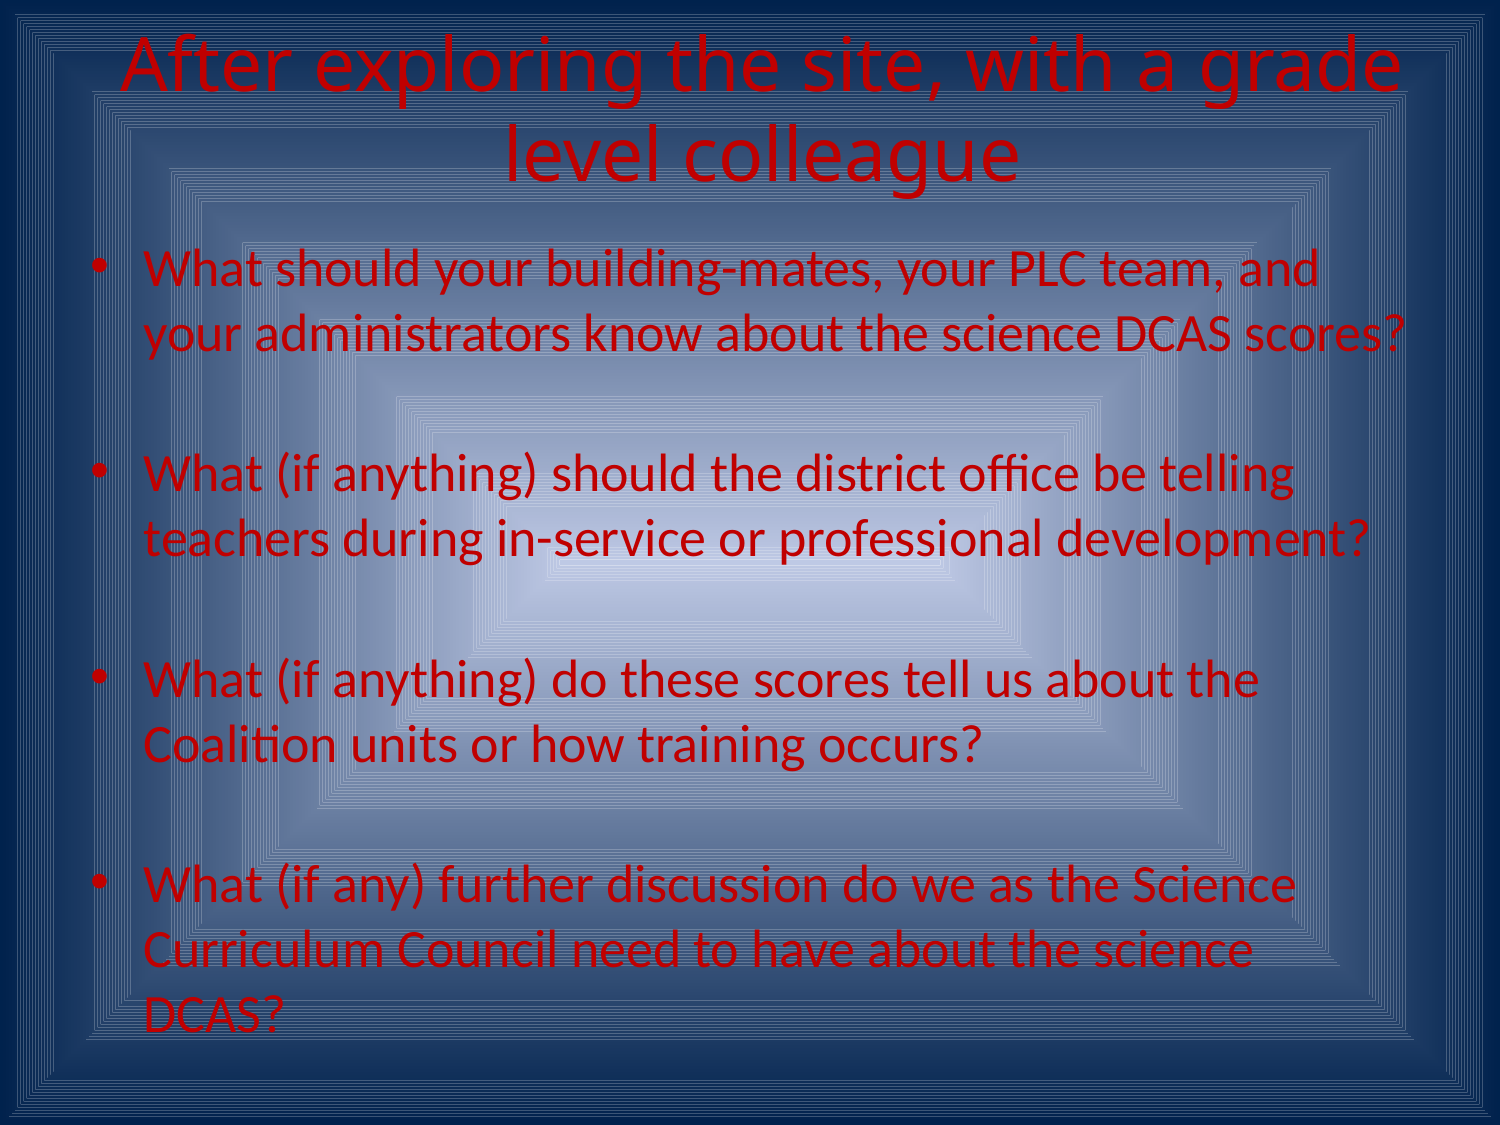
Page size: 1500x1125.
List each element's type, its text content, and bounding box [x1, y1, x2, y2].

title After exploring the site, with a grade level colleague [62, 12, 1463, 200]
list What should your building-mates, your PLC team, and your administrators know about the science DCAS scores? What (if anything) should the district office be telling teachers during in-service or professional development? What (if anything) do these scores tell us about the Coalition units or how training occurs? What (if any) further discussion do we as the Science Curriculum Council need to have about the science DCAS? [75, 224, 1425, 1063]
